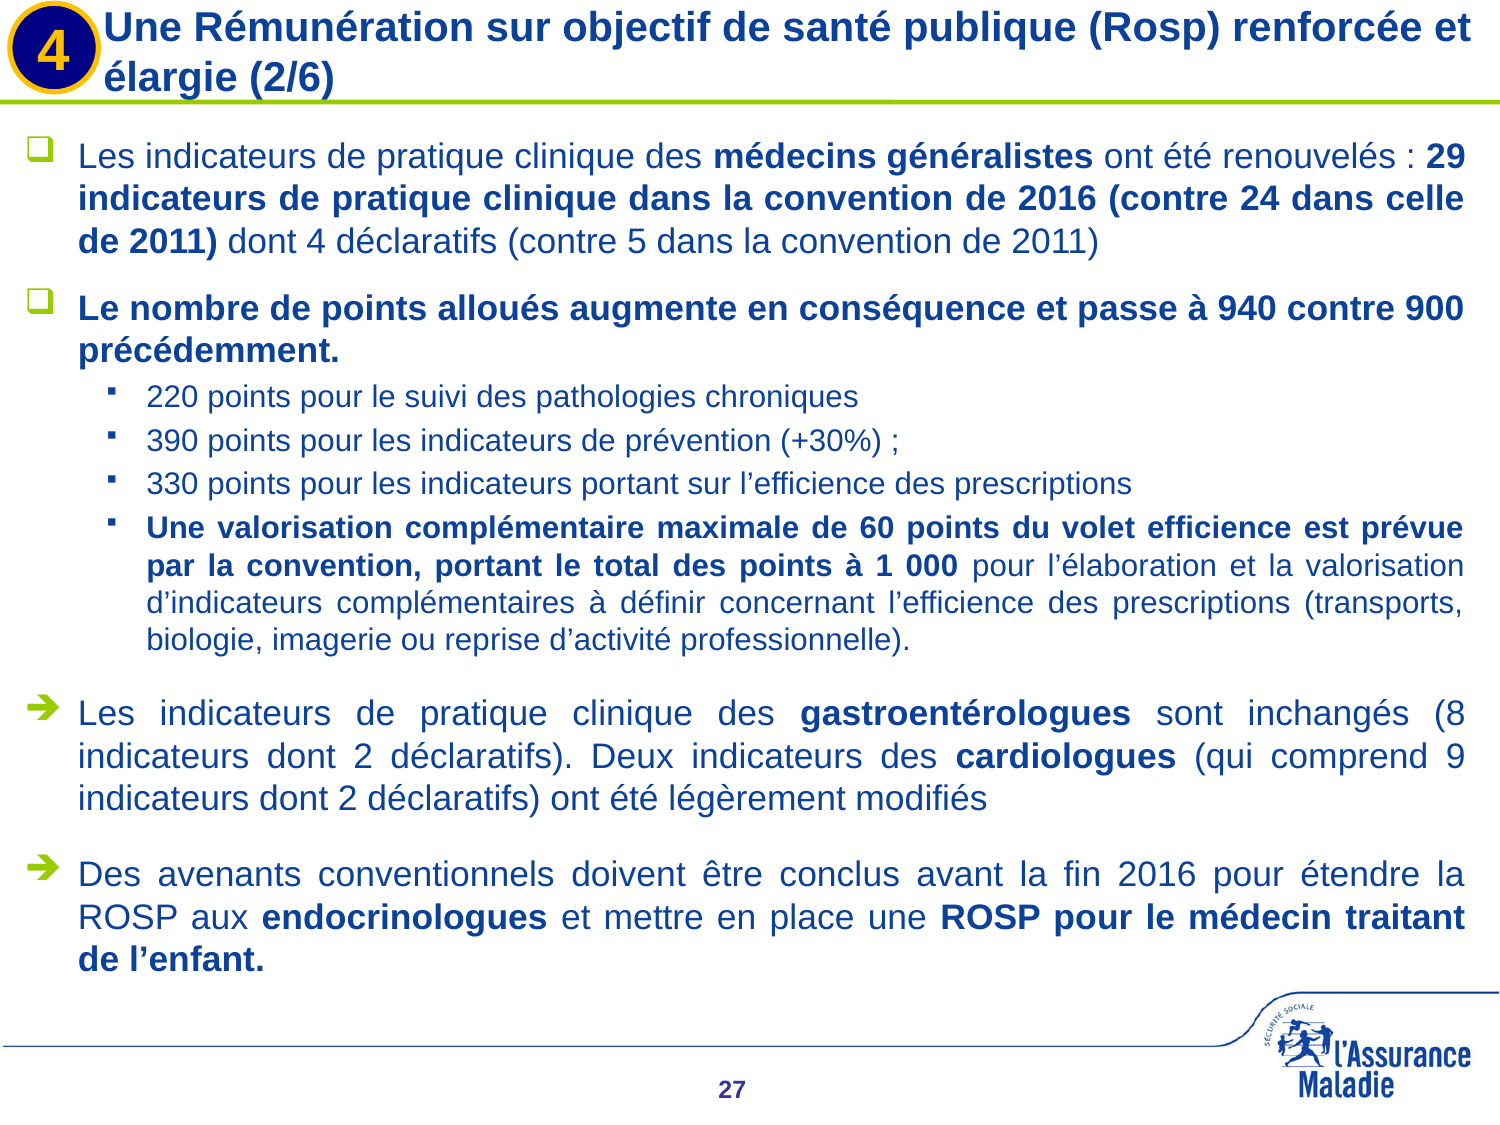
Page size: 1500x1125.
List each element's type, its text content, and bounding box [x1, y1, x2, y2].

text_box Les indicateurs de pratique clinique des médecins généralistes ont été renouvelés : 29 indicateurs de pratique clinique dans la convention de 2016 (contre 24 dans celle de 2011) dont 4 déclaratifs (contre 5 dans la convention de 2011) Le nombre de points alloués augmente en conséquence et passe à 940 contre 900 précédemment. 220 points pour le suivi des pathologies chroniques 390 points pour les indicateurs de prévention (+30%) ; 330 points pour les indicateurs portant sur l’efficience des prescriptions Une valorisation complémentaire maximale de 60 points du volet efficience est prévue par la convention, portant le total des points à 1 000 pour l’élaboration et la valorisation d’indicateurs complémentaires à définir concernant l’efficience des prescriptions (transports, biologie, imagerie ou reprise d’activité professionnelle). Les indicateurs de pratique clinique des gastroentérologues sont inchangés (8 indicateurs dont 2 déclaratifs). Deux indicateurs des cardiologues (qui comprend 9 indicateurs dont 2 déclaratifs) ont été légèrement modifiés Des avenants conventionnels doivent être conclus avant la fin 2016 pour étendre la ROSP aux endocrinologues et mettre en place une ROSP pour le médecin traitant de l’enfant. [9, 125, 1481, 1012]
title Une Rémunération sur objectif de santé publique (Rosp) renforcée et élargie (2/6) [88, 7, 1500, 92]
text_box 4 [9, 3, 99, 92]
slide_number 27 [690, 1070, 774, 1106]
picture [0, 988, 1500, 1124]
